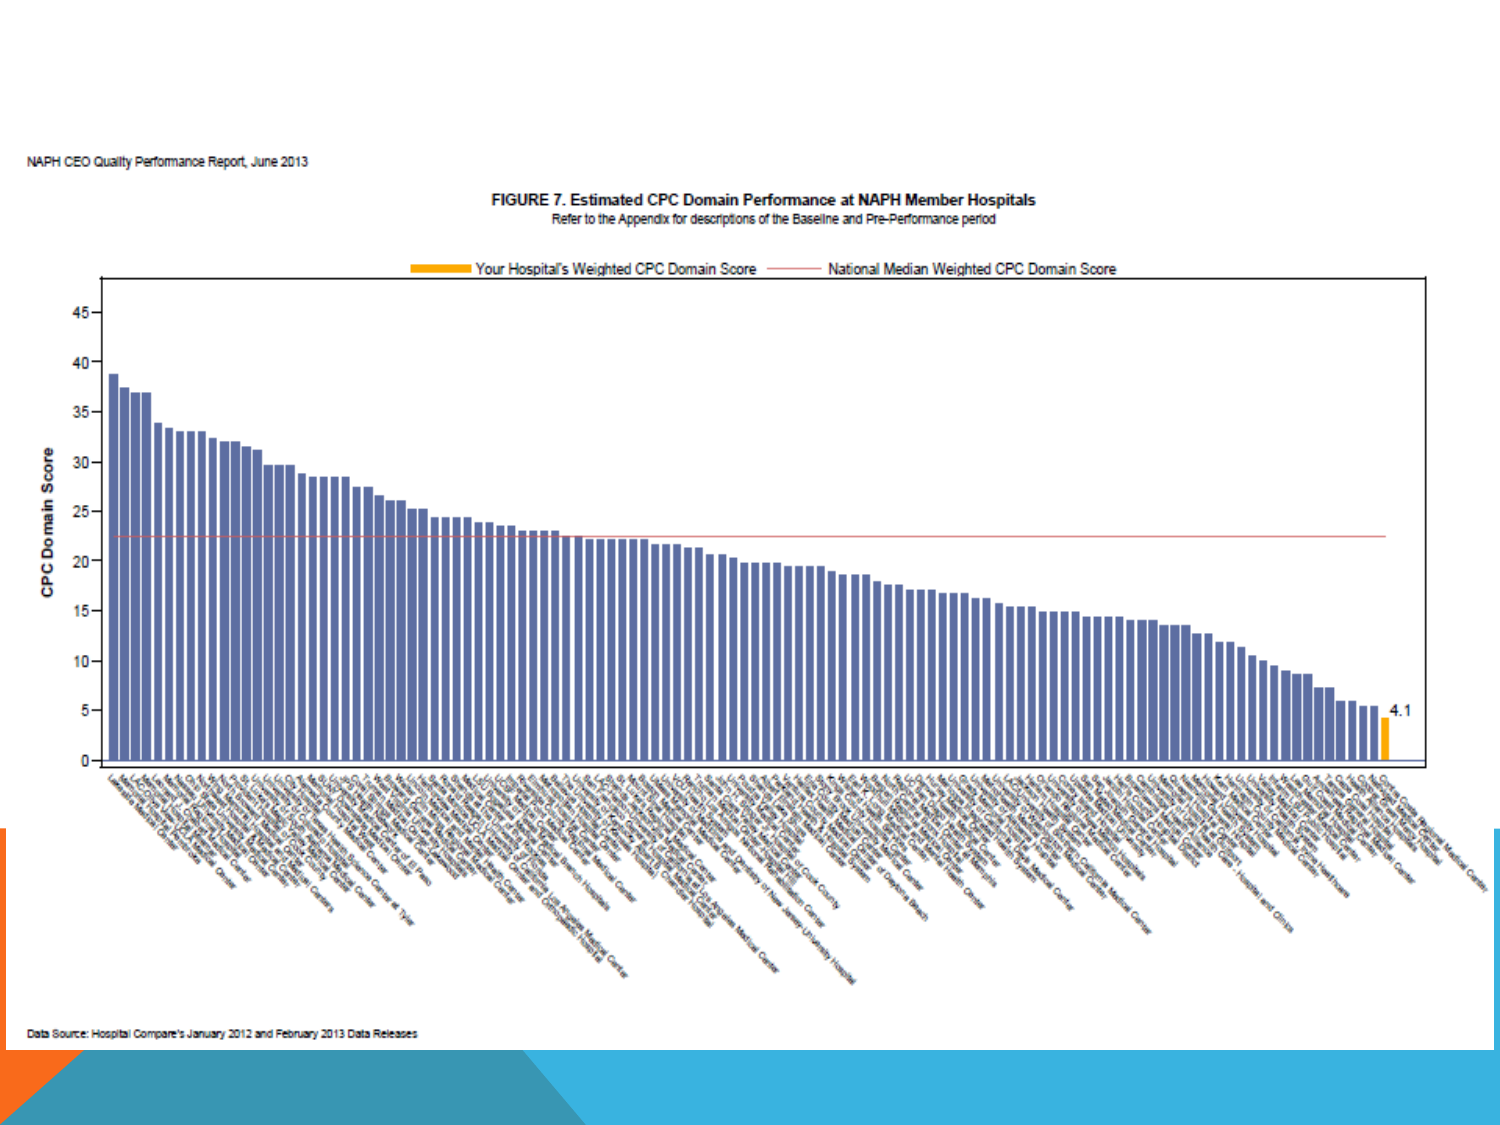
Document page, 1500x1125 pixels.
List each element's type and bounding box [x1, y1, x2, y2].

picture [5, 140, 1494, 1051]
